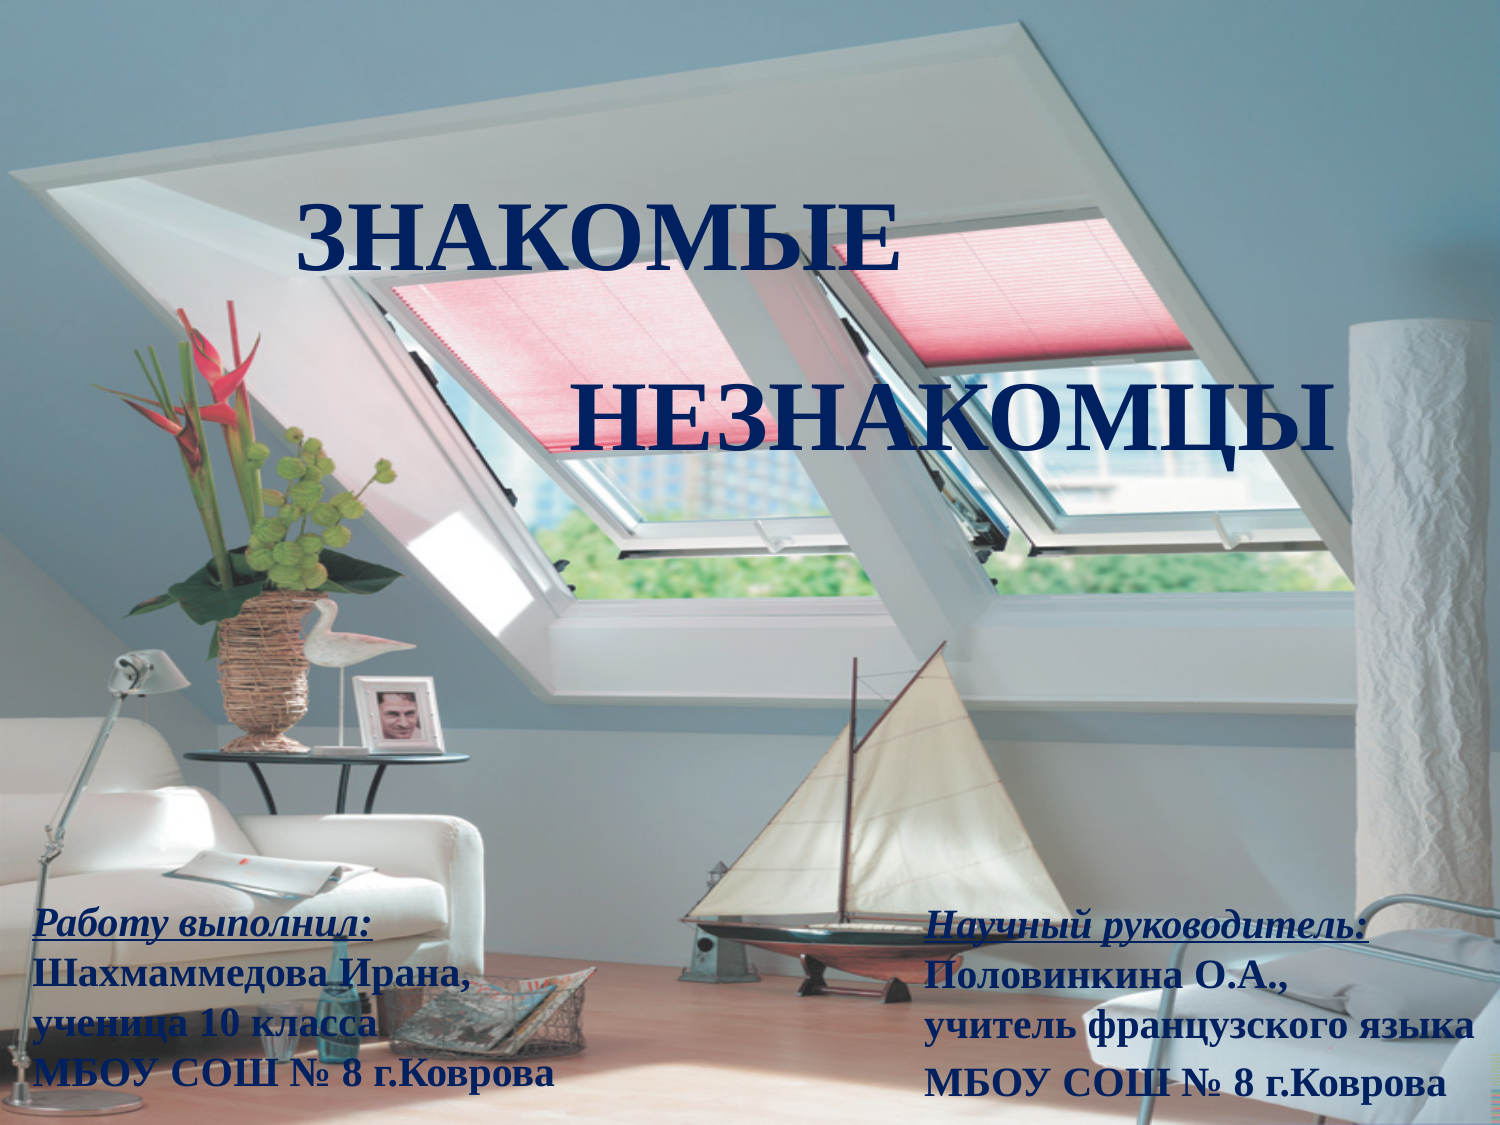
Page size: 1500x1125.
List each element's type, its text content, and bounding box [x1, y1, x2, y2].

text_box ОСВОЕНИЕ РУССКИМ ЯЗЫКОМ французских ТЕРМИНов [0, 0, 1500, 1125]
text_box Работу выполнил: Шахмаммедова Ирана, ученица 10 класса МБОУ СОШ № 8 г.Коврова [17, 887, 768, 1103]
text_box ЗНАКОМЫЕ НЕЗНАКОМЦЫ [79, 103, 1456, 524]
text_box Научный руководитель: Половинкина О.А., учитель французского языка МБОУ СОШ № 8 г.Коврова [909, 889, 1500, 1114]
